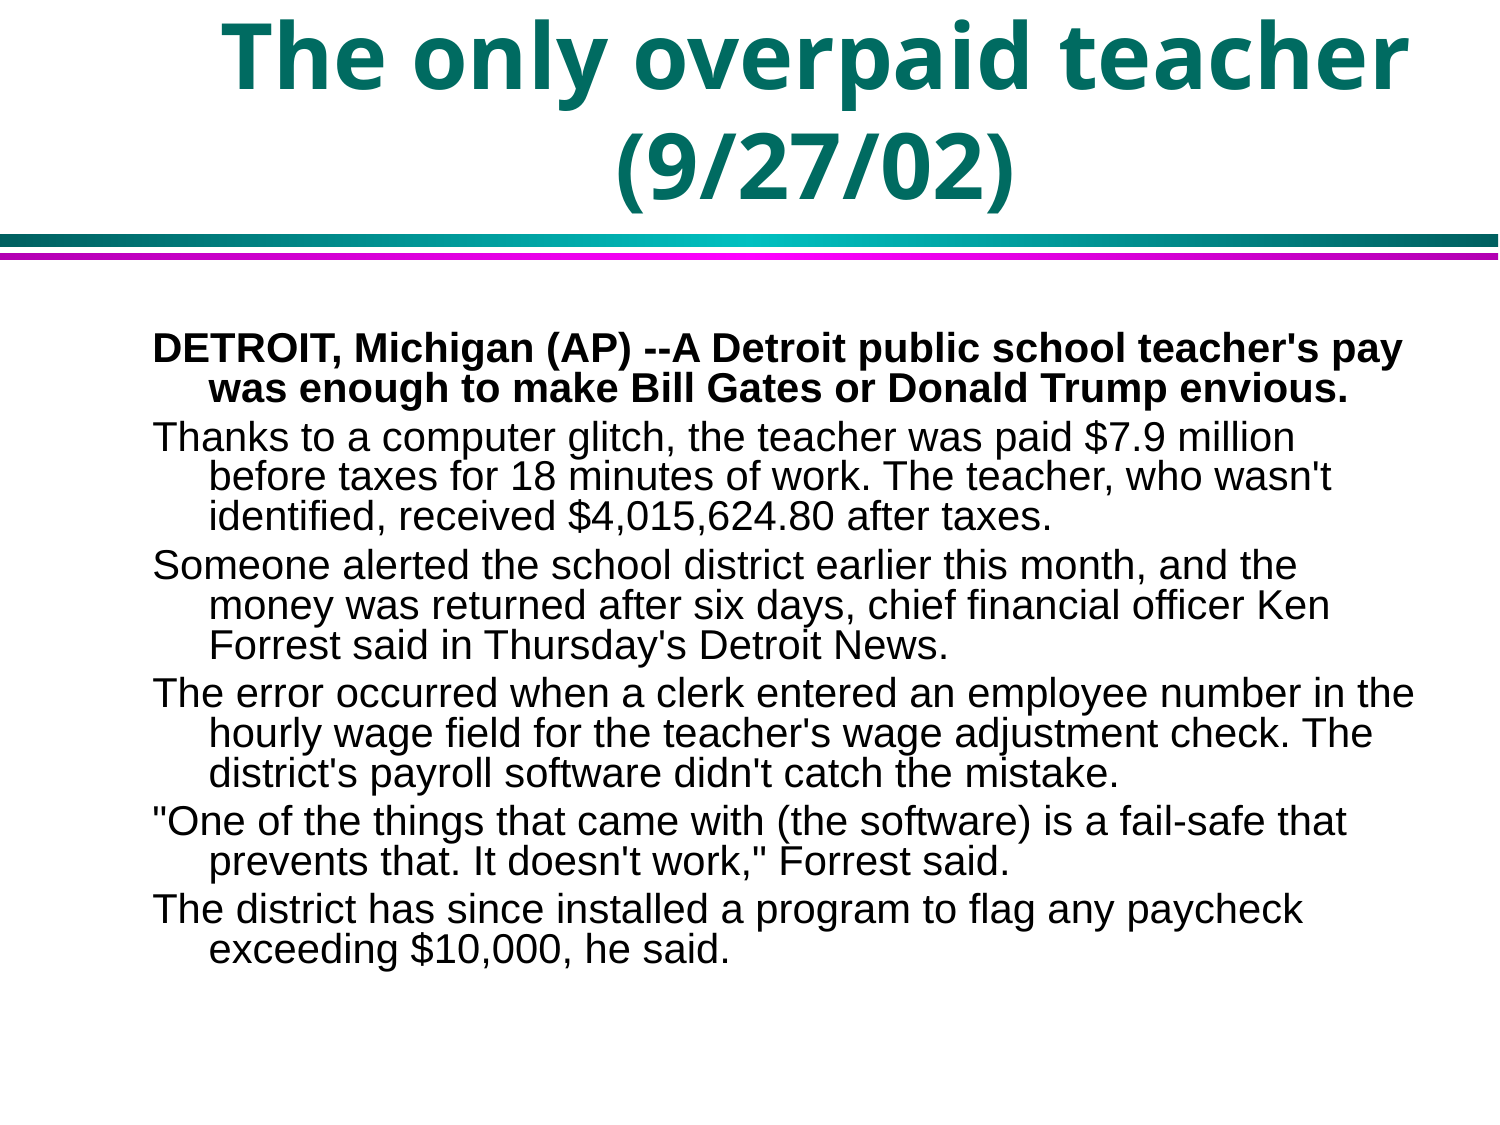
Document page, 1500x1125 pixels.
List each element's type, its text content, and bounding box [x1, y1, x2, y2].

title The only overpaid teacher (9/27/02) [149, 36, 1483, 226]
list DETROIT, Michigan (AP) --A Detroit public school teacher's pay was enough to make Bill Gates or Donald Trump envious. Thanks to a computer glitch, the teacher was paid $7.9 million before taxes for 18 minutes of work. The teacher, who wasn't identified, received $4,015,624.80 after taxes. Someone alerted the school district earlier this month, and the money was returned after six days, chief financial officer Ken Forrest said in Thursday's Detroit News. The error occurred when a clerk entered an employee number in the hourly wage field for the teacher's wage adjustment check. The district's payroll software didn't catch the mistake. "One of the things that came with (the software) is a fail-safe that prevents that. It doesn't work," Forrest said. The district has since installed a program to flag any paycheck exceeding $10,000, he said. [136, 264, 1437, 1105]
